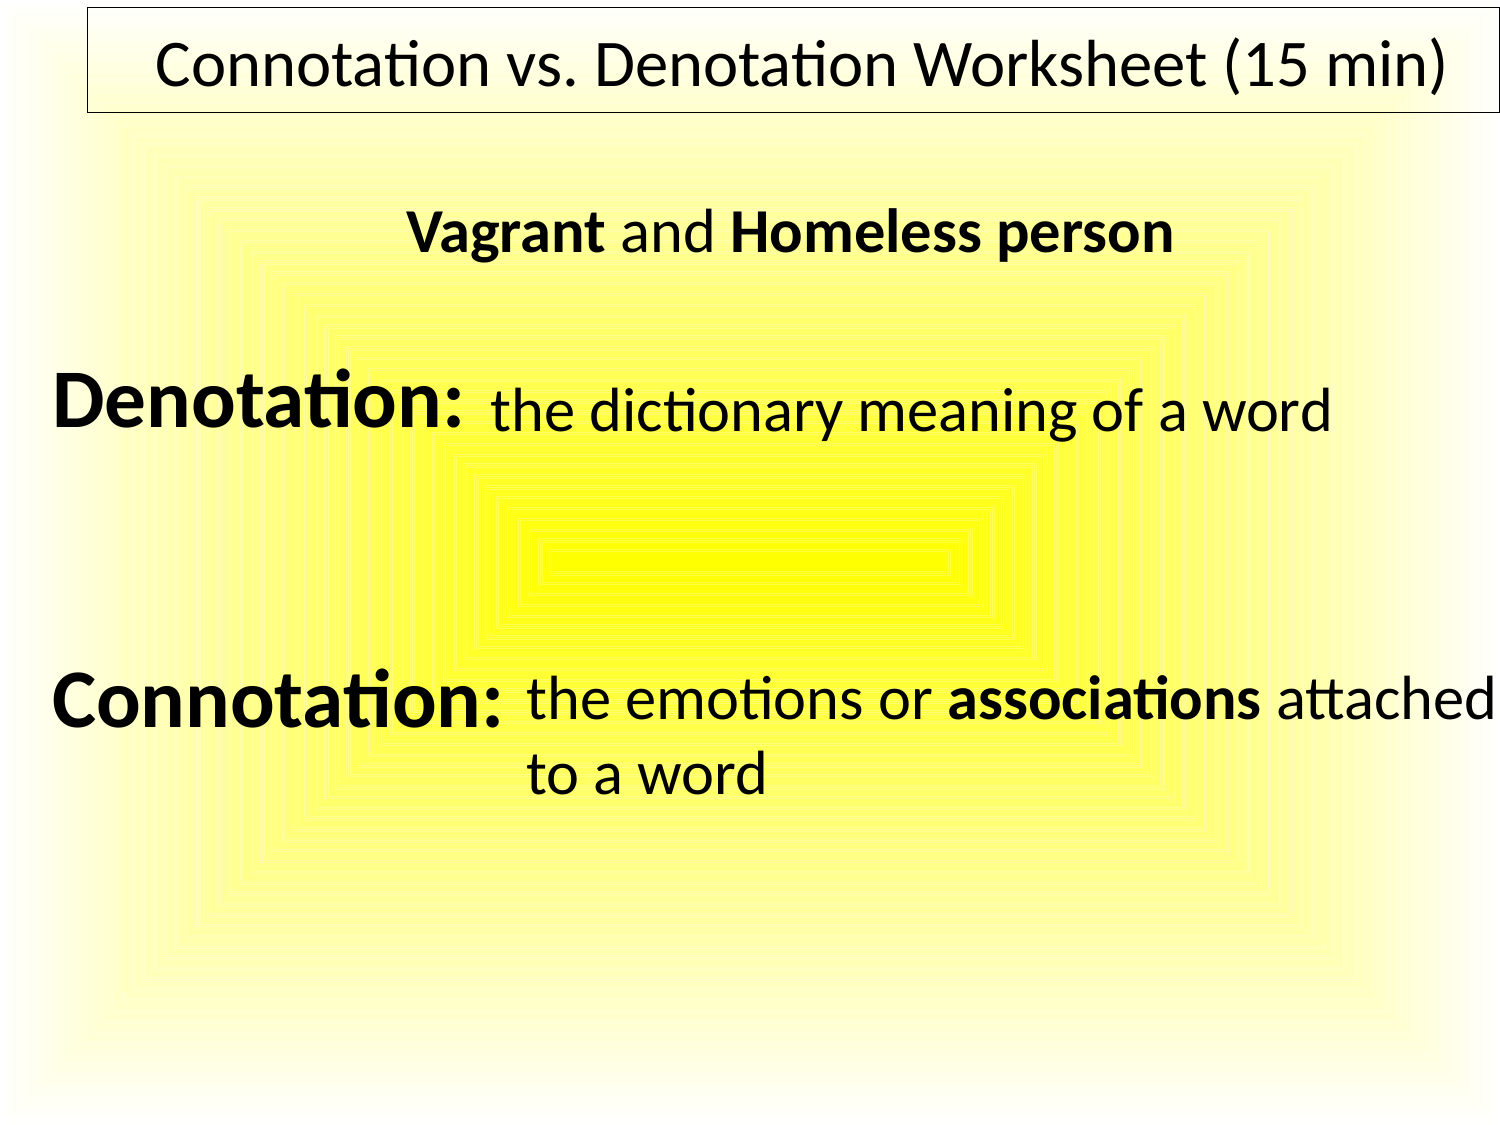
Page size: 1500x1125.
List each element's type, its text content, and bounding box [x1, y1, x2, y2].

text_box the emotions or associations attached to a word [511, 649, 1500, 815]
text_box Vagrant and Homeless person [391, 182, 1191, 273]
text_box Denotation: Connotation: [37, 336, 913, 1125]
text_box the dictionary meaning of a word [475, 361, 1349, 452]
title Connotation vs. Denotation Worksheet (15 min) [87, 7, 1500, 113]
